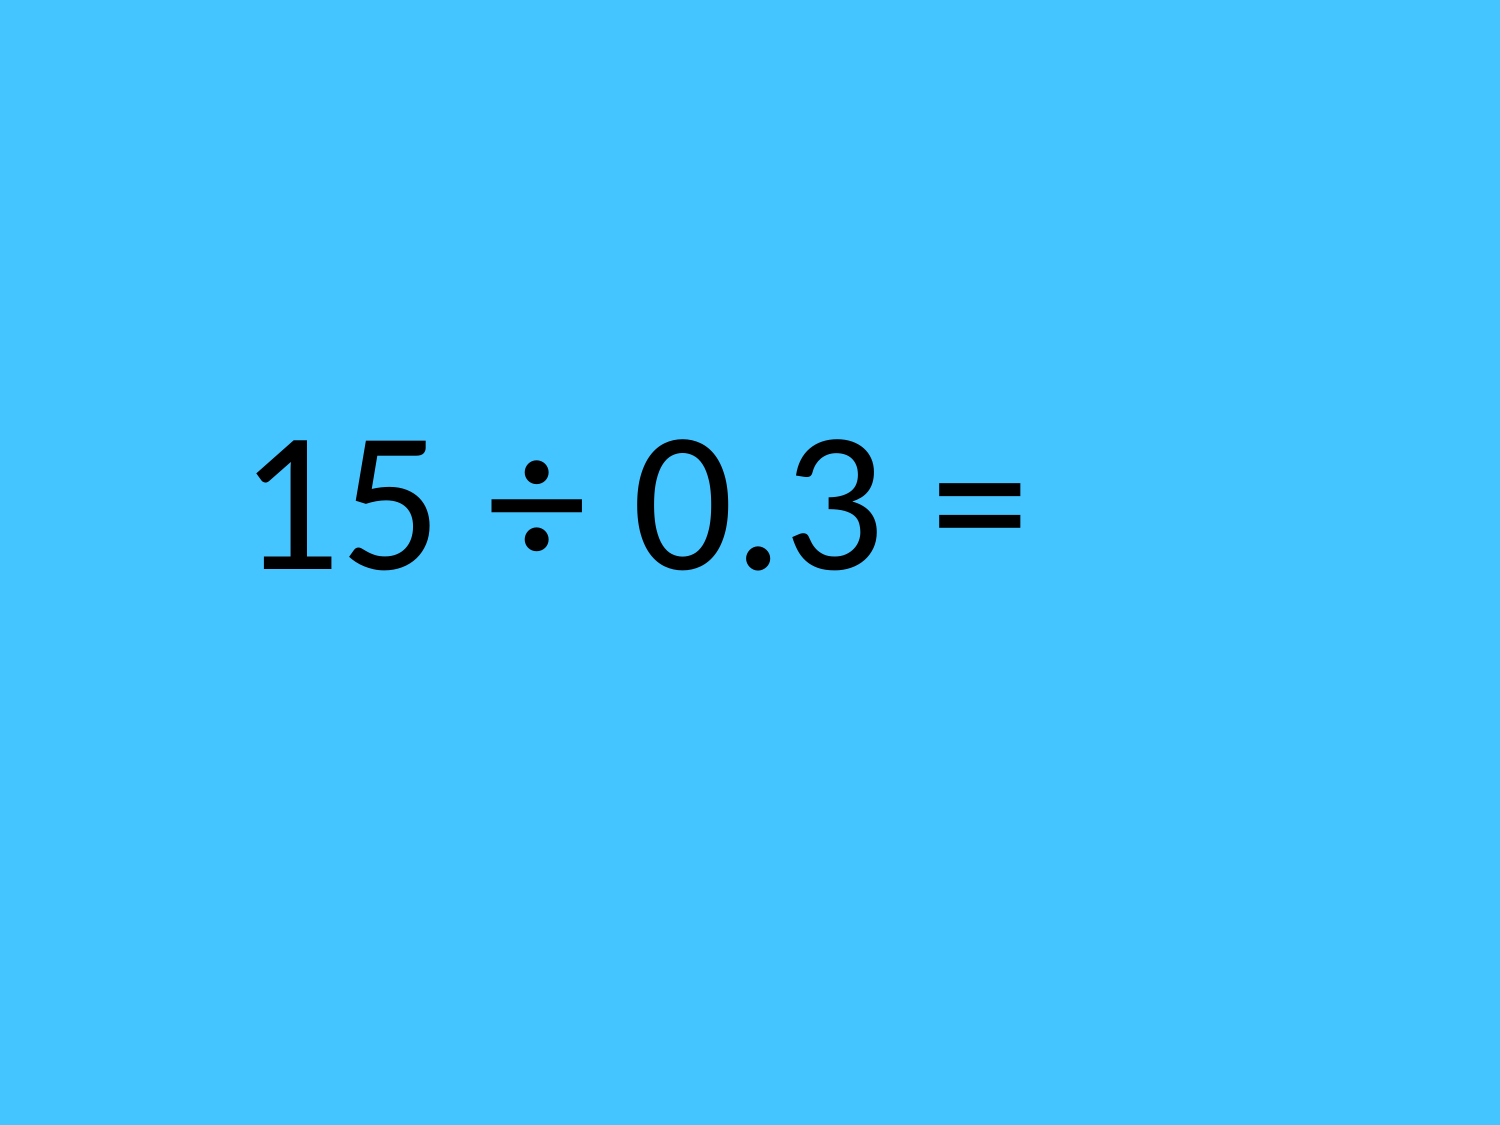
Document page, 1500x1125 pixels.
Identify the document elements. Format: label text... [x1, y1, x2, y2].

text_box 15 ÷ 0.3 = [224, 362, 1138, 618]
